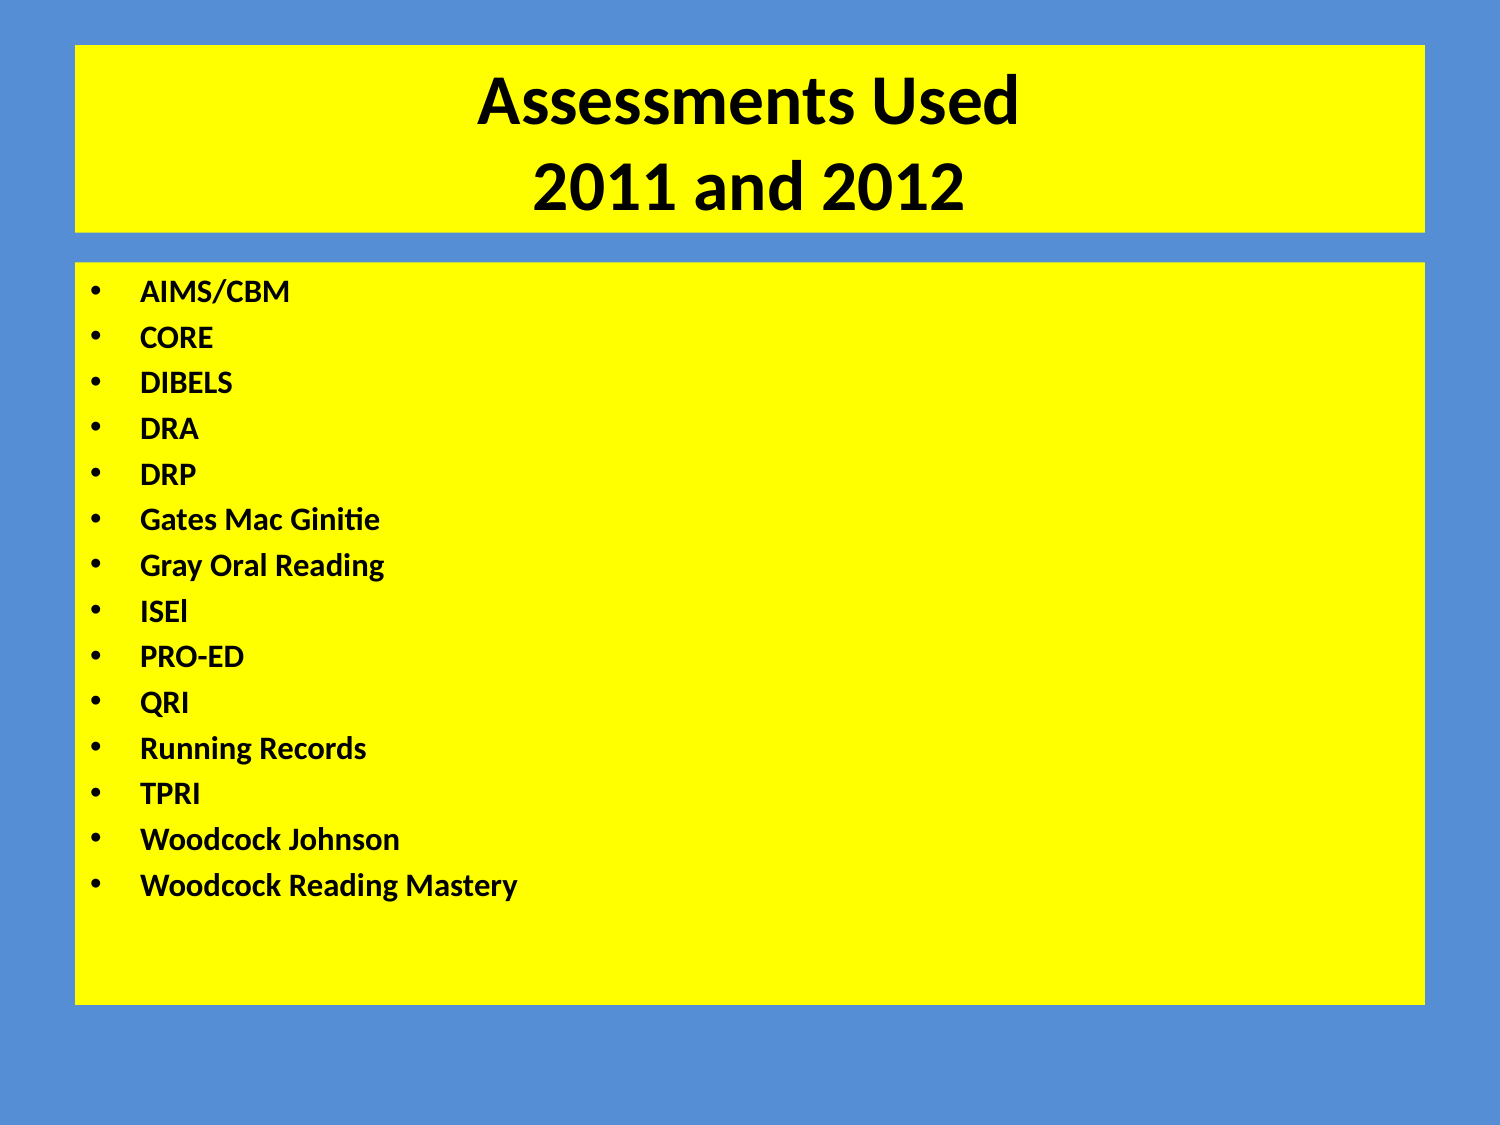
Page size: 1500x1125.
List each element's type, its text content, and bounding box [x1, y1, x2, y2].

title Assessments Used 2011 and 2012 [75, 45, 1425, 233]
list AIMS/CBM CORE DIBELS DRA DRP Gates Mac Ginitie Gray Oral Reading ISEl PRO-ED QRI Running Records TPRI Woodcock Johnson Woodcock Reading Mastery [75, 262, 1425, 1005]
